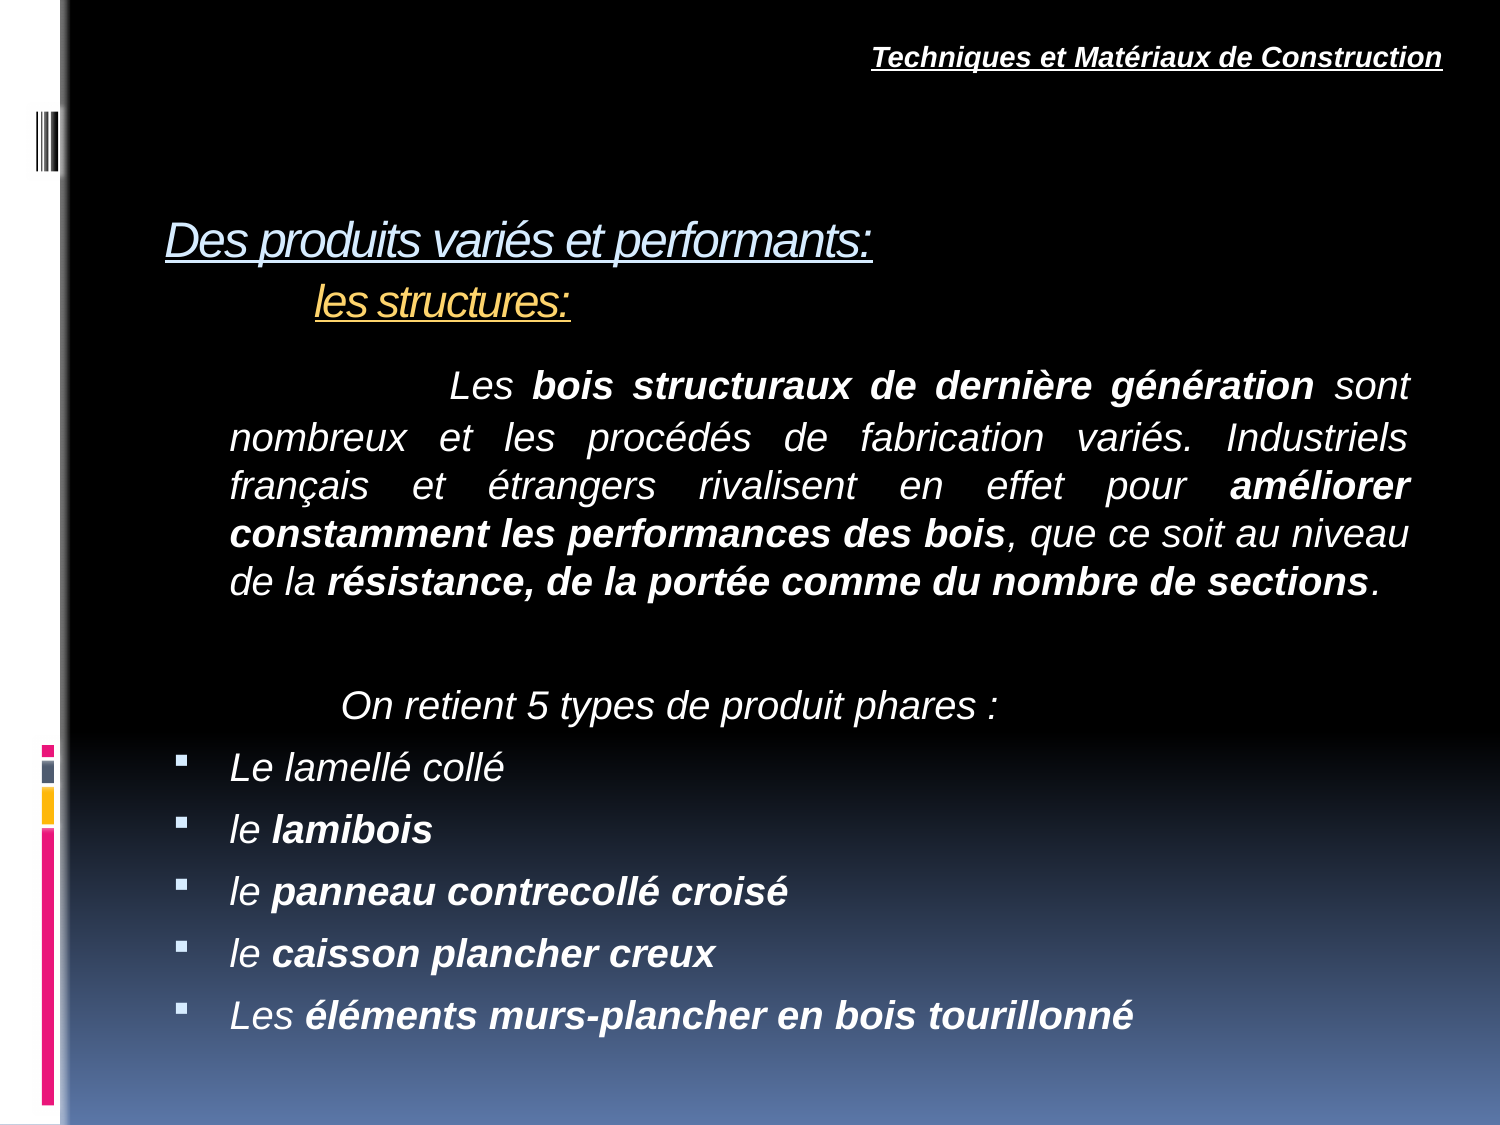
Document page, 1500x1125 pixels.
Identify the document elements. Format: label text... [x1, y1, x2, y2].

title Des produits variés et performants: les structures: [150, 199, 1425, 332]
text_box Techniques et Matériaux de Construction [856, 30, 1500, 81]
list Les bois structuraux de dernière génération sont nombreux et les procédés de fabrication variés. Industriels français et étrangers rivalisent en effet pour améliorer constamment les performances des bois, que ce soit au niveau de la résistance, de la portée comme du nombre de sections. On retient 5 types de produit phares : Le lamellé collé le lamibois le panneau contrecollé croisé le caisson plancher creux Les éléments murs-plancher en bois tourillonné [150, 332, 1425, 1083]
